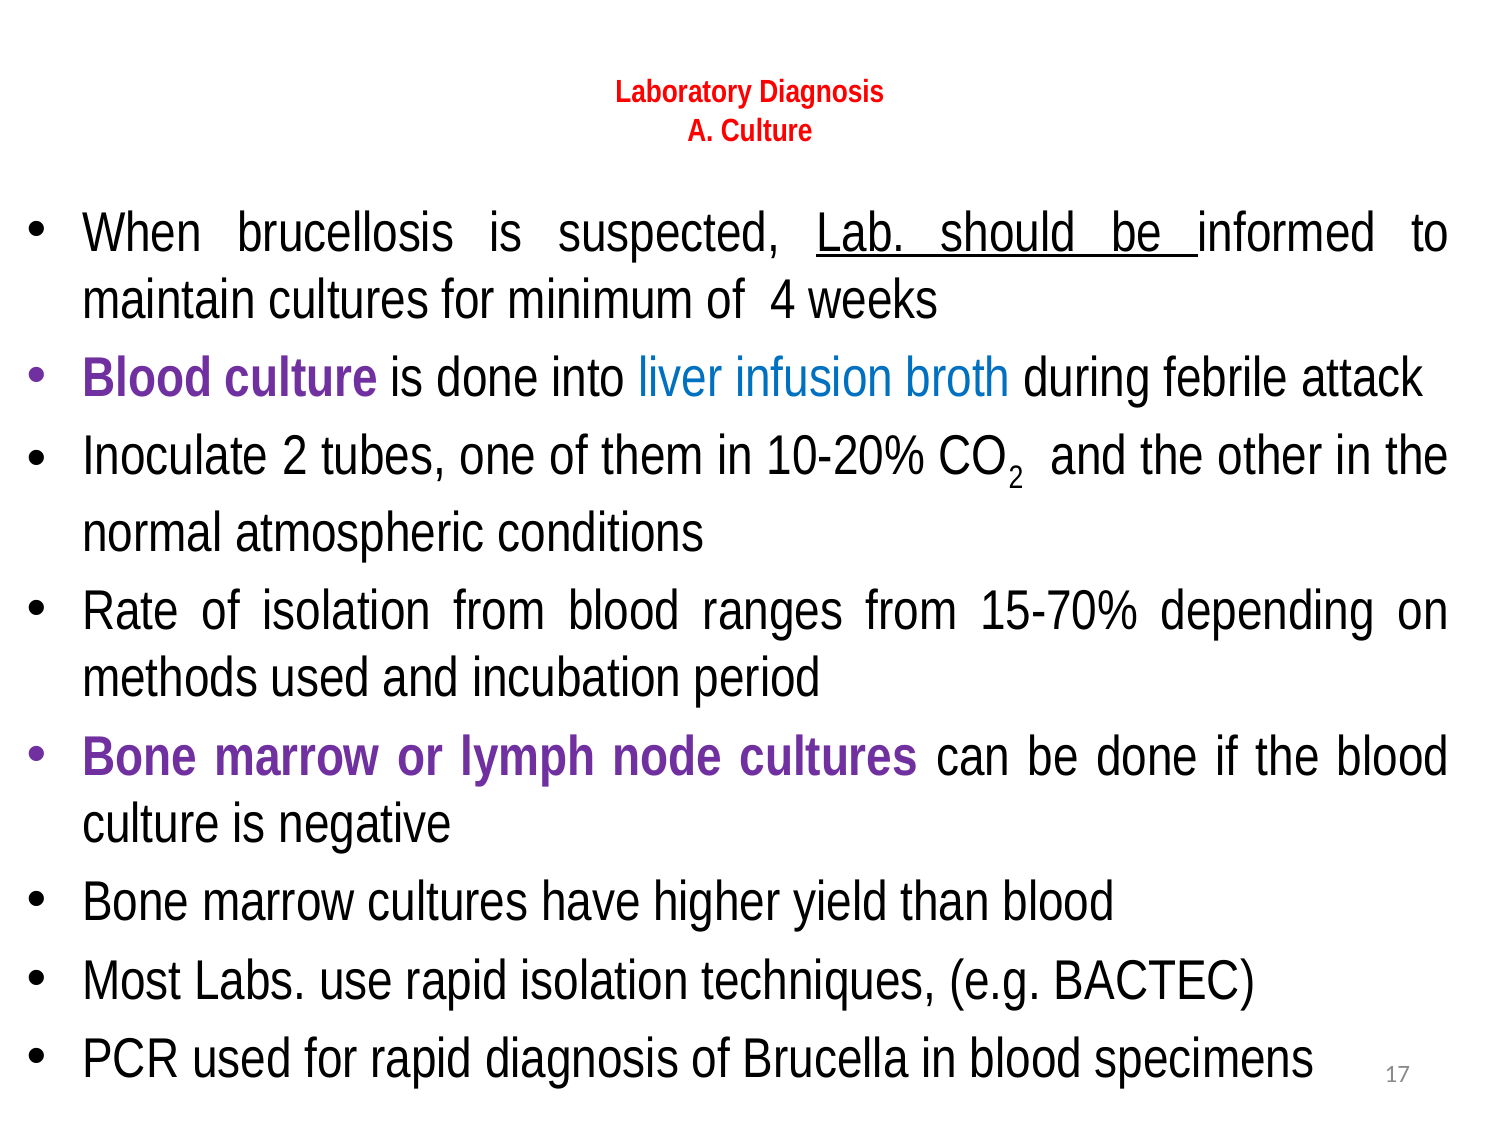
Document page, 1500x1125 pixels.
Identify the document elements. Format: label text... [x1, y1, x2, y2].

footer [512, 1042, 988, 1103]
title Laboratory Diagnosis A. Culture [75, 62, 1425, 157]
slide_number 17 [1074, 1042, 1425, 1103]
list When brucellosis is suspected, Lab. should be informed to maintain cultures for minimum of 4 weeks Blood culture is done into liver infusion broth during febrile attack Inoculate 2 tubes, one of them in 10-20% CO2 and the other in the normal atmospheric conditions Rate of isolation from blood ranges from 15-70% depending on methods used and incubation period Bone marrow or lymph node cultures can be done if the blood culture is negative Bone marrow cultures have higher yield than blood Most Labs. use rapid isolation techniques, (e.g. BACTEC) PCR used for rapid diagnosis of Brucella in blood specimens [11, 187, 1465, 1114]
